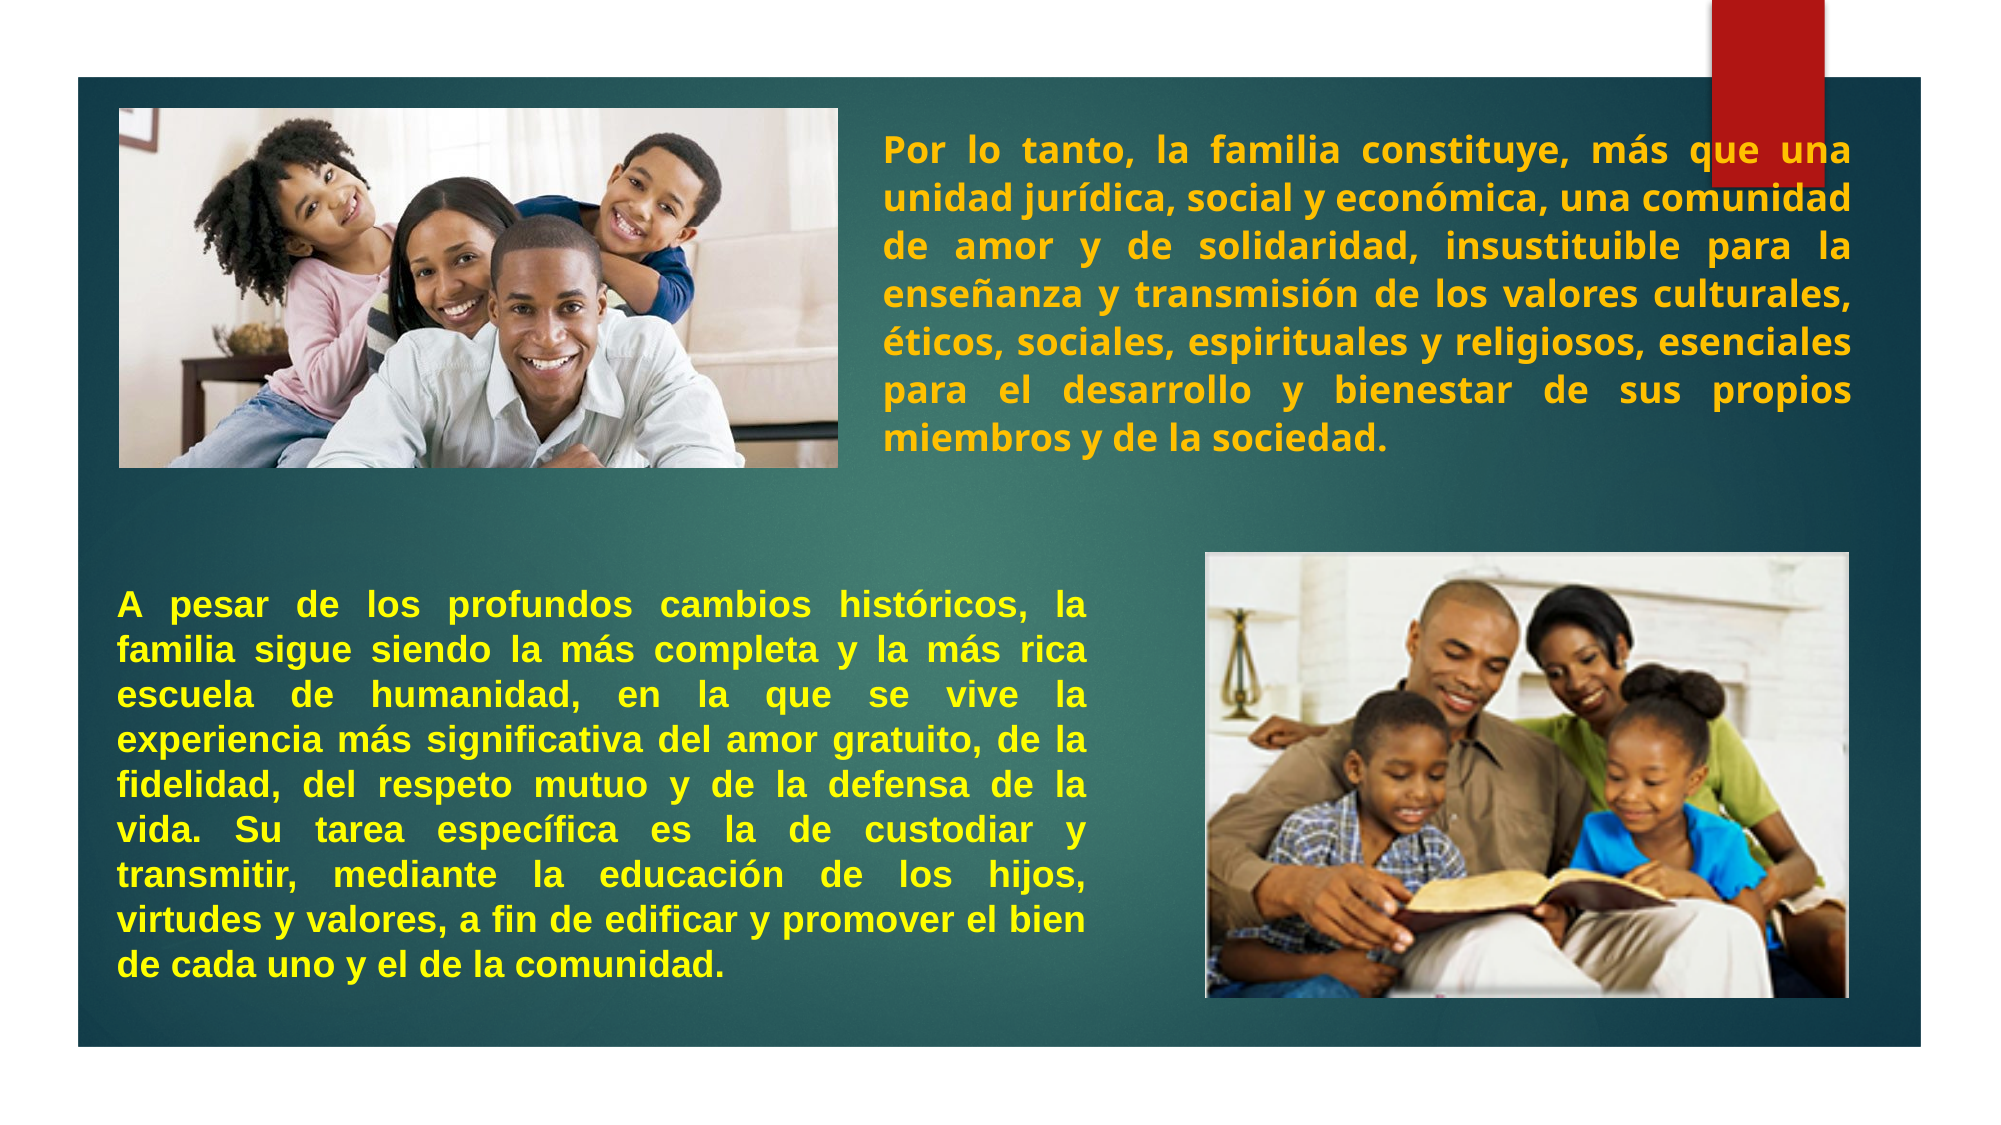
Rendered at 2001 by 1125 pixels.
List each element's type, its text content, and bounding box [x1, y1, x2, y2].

text_box A pesar de los profundos cambios históricos, la familia sigue siendo la más completa y la más rica escuela de humanidad, en la que se vive la experiencia más significativa del amor gratuito, de la fidelidad, del respeto mutuo y de la defensa de la vida. Su tarea específica es la de custodiar y transmitir, mediante la educación de los hijos, virtudes y valores, a fin de edificar y promover el bien de cada uno y el de la comunidad. [101, 573, 1102, 993]
text_box Por lo tanto, la familia constituye, más que una unidad jurídica, social y económica, una comunidad de amor y de solidaridad, insustituible para la enseñanza y transmisión de los valores culturales, éticos, sociales, espirituales y religiosos, esenciales para el desarrollo y bienestar de sus propios miembros y de la sociedad. [867, 115, 1868, 467]
picture [1205, 552, 1849, 998]
picture [119, 108, 839, 468]
